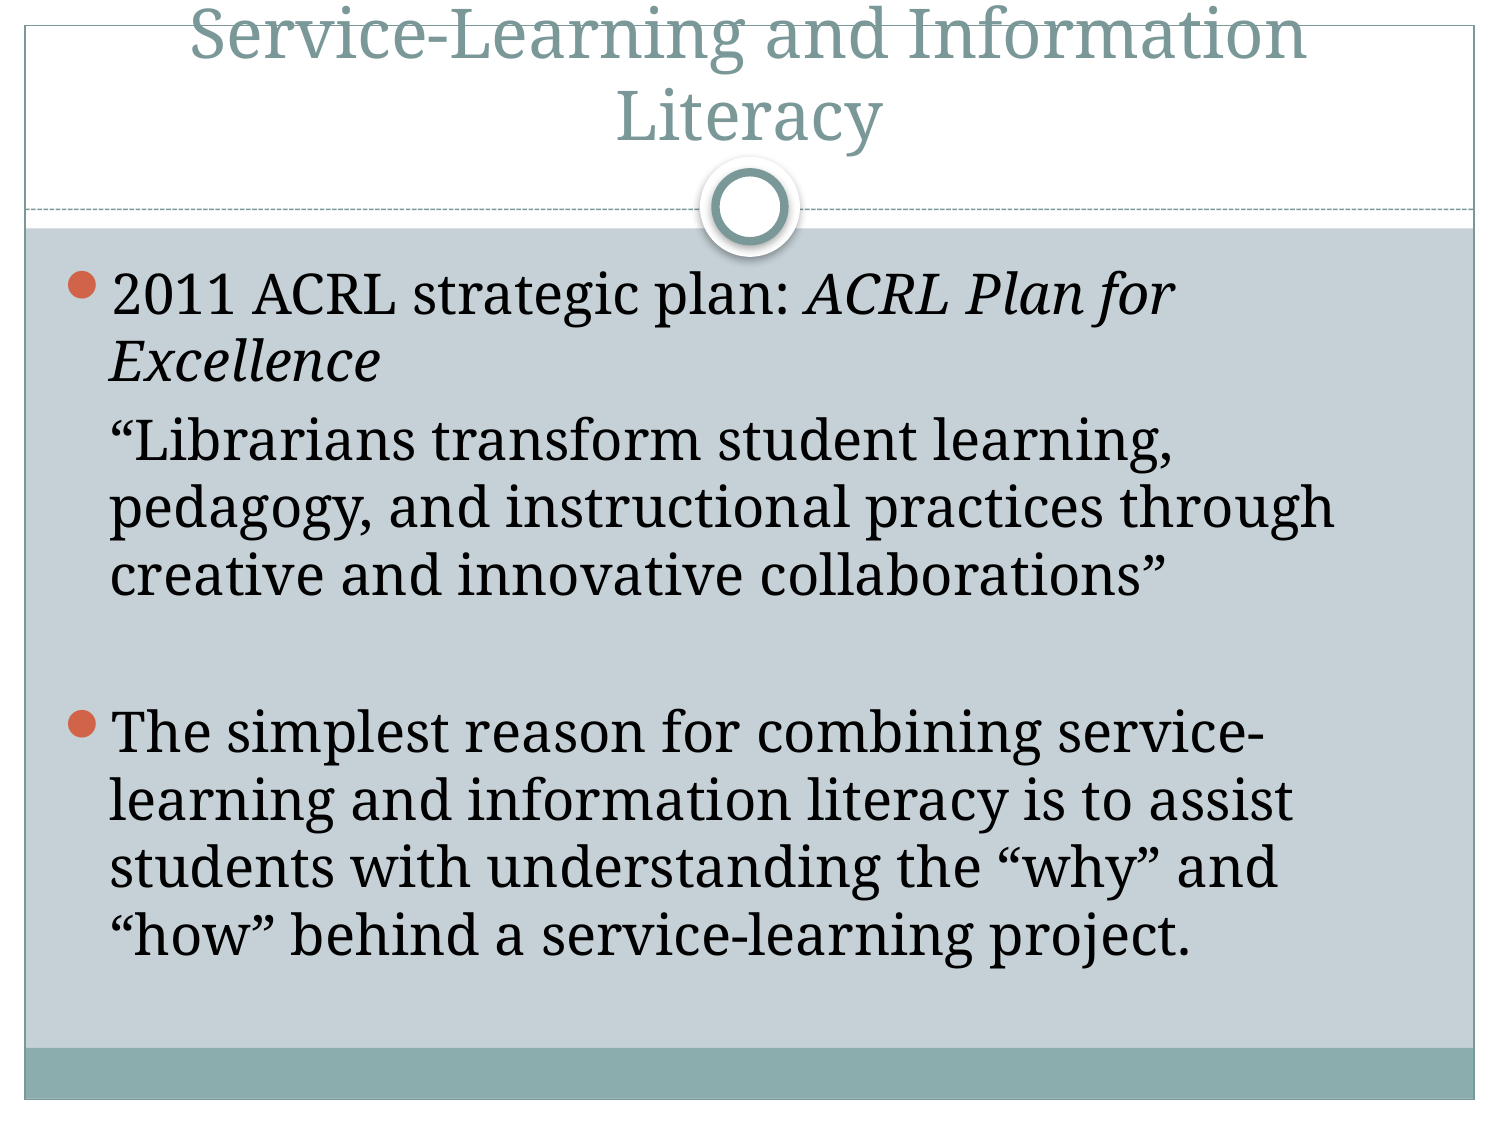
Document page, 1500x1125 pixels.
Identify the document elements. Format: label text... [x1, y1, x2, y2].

list 2011 ACRL strategic plan: ACRL Plan for Excellence “Librarians transform student learning, pedagogy, and instructional practices through creative and innovative collaborations” The simplest reason for combining service-learning and information literacy is to assist students with understanding the “why” and “how” behind a service-learning project. [49, 250, 1445, 1001]
title Service-Learning and Information Literacy [49, 37, 1450, 162]
